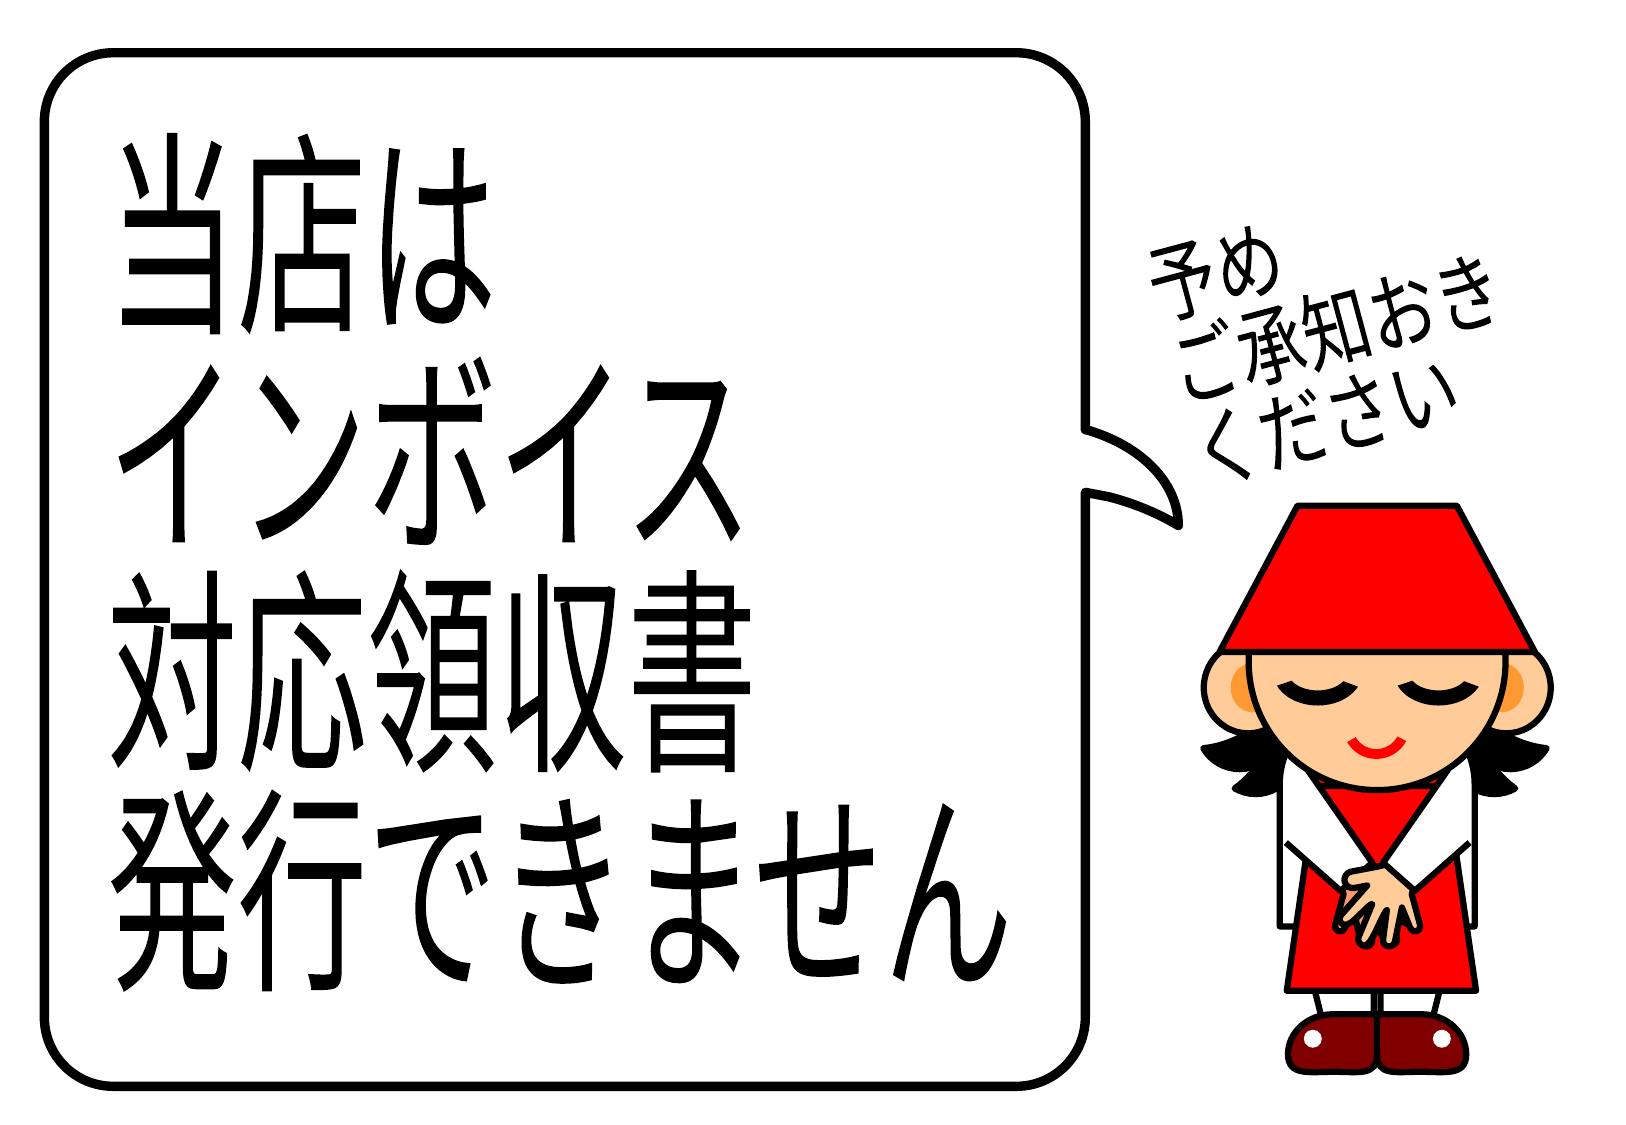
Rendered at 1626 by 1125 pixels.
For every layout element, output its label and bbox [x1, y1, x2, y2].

text_box [44, 52, 1179, 1087]
text_box [1203, 505, 1551, 1073]
